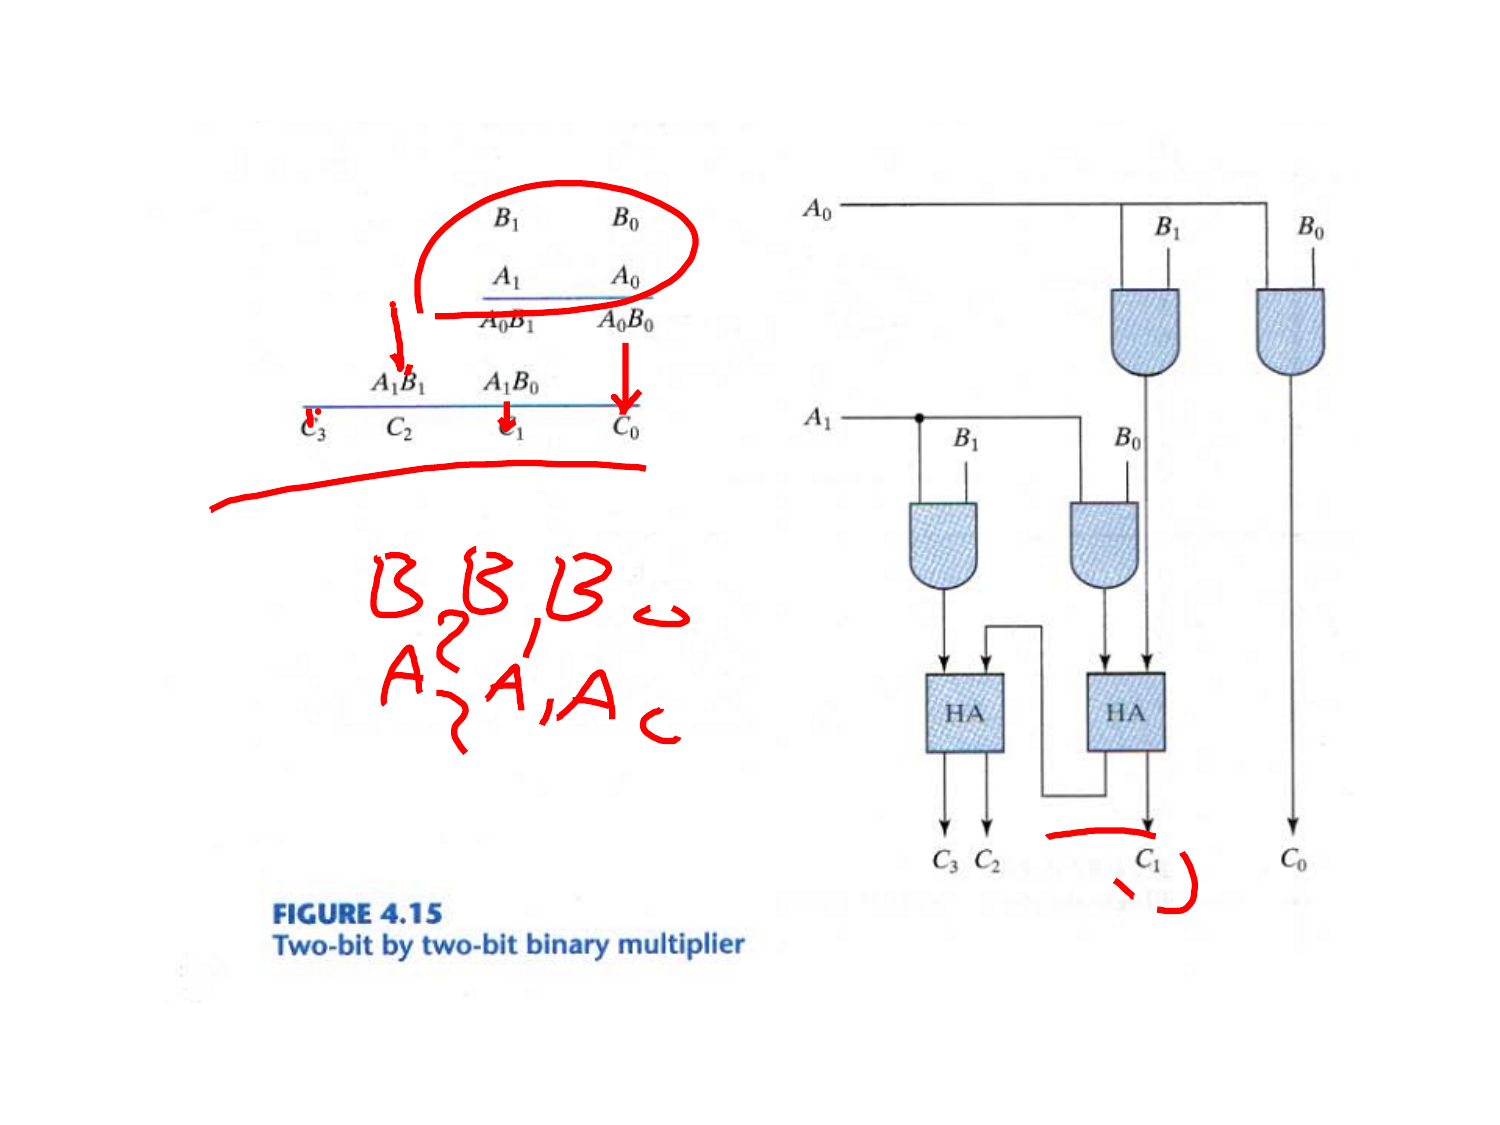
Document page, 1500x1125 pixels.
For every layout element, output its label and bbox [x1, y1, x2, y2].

picture [145, 121, 1355, 1004]
